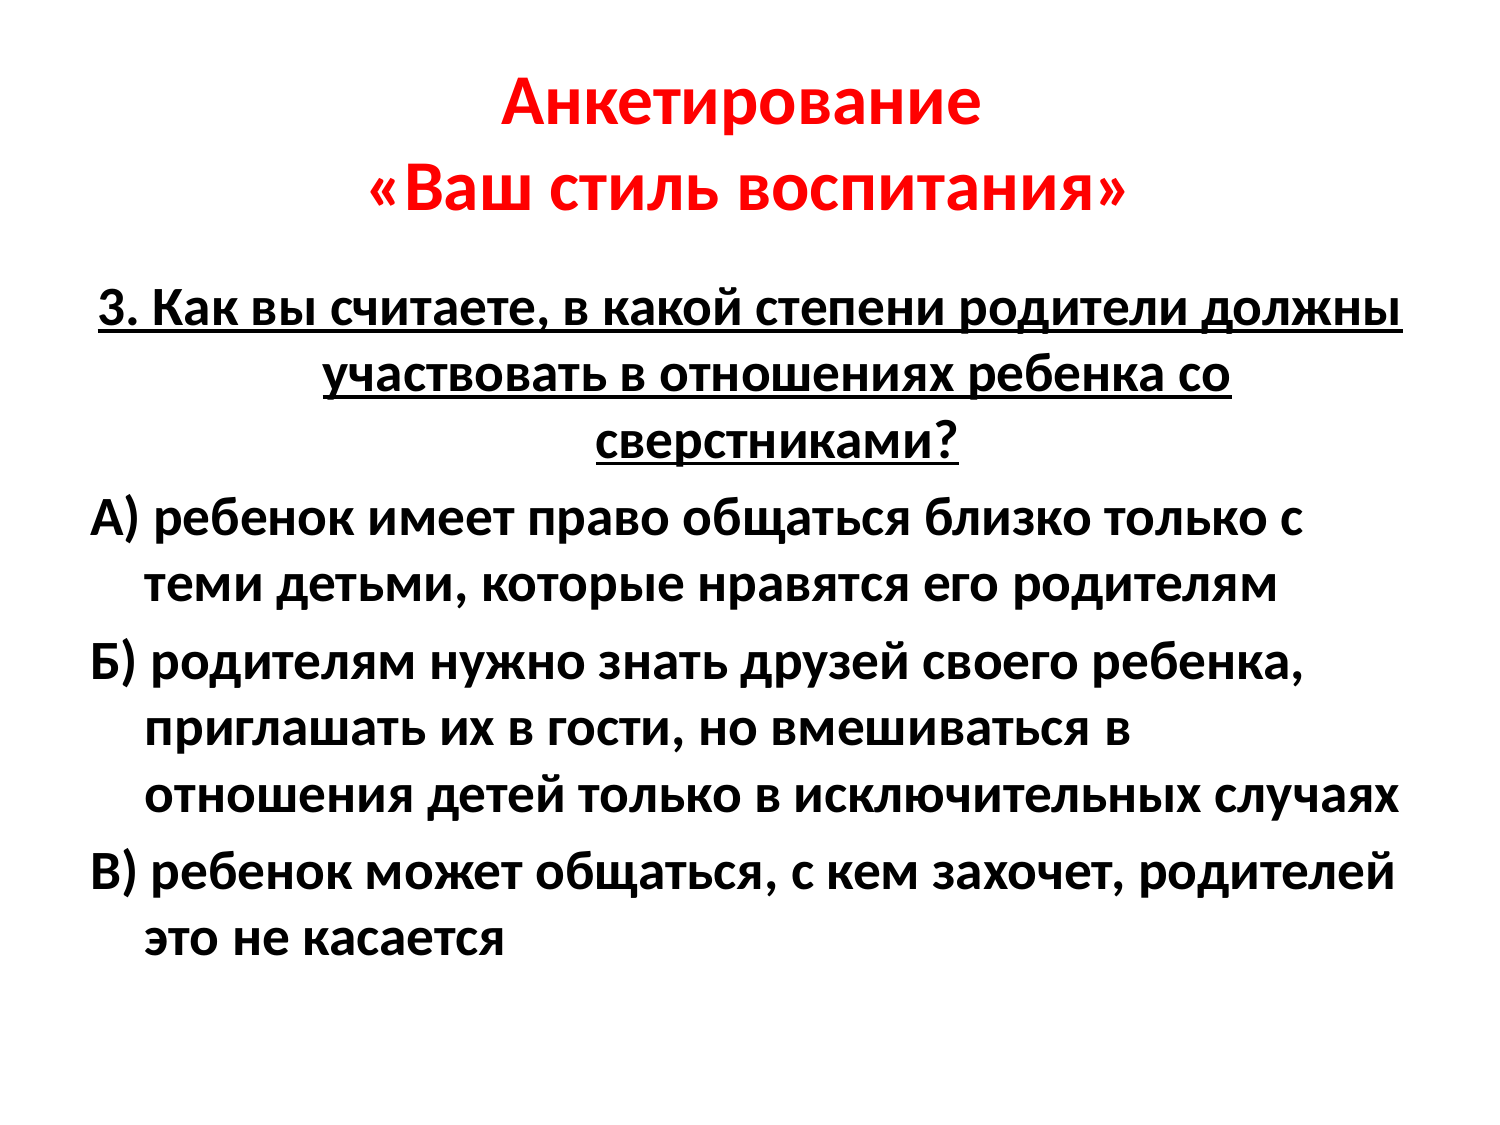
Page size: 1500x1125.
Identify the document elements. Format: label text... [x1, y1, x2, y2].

title Анкетирование «Ваш стиль воспитания» [75, 45, 1425, 233]
list 3. Как вы считаете, в какой степени родители должны участвовать в отношениях ребенка со сверстниками? А) ребенок имеет право общаться близко только с теми детьми, которые нравятся его родителям Б) родителям нужно знать друзей своего ребенка, приглашать их в гости, но вмешиваться в отношения детей только в исключительных случаях В) ребенок может общаться, с кем захочет, родителей это не касается [75, 262, 1425, 1005]
